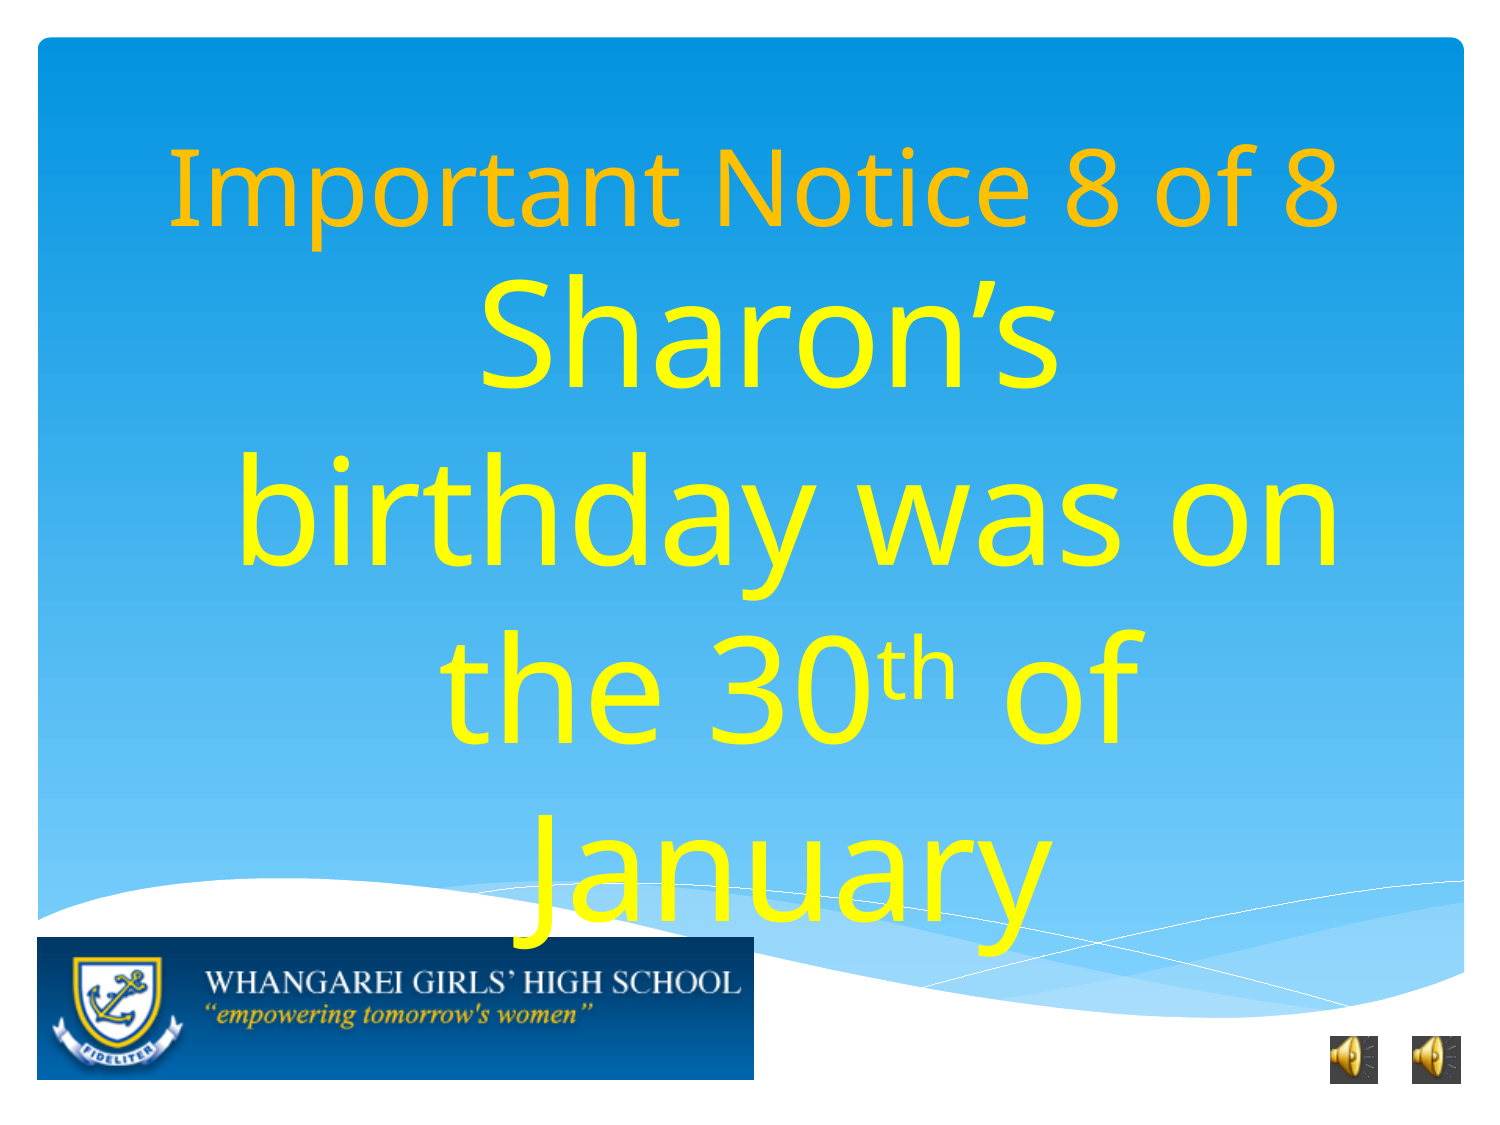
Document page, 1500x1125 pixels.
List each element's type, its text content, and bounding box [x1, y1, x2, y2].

picture [1328, 1034, 1380, 1086]
picture [1411, 1034, 1462, 1086]
text_box Sharon’s birthday was on the 30th of January [149, 231, 1391, 963]
text_box Important Notice 8 of 8 [149, 37, 1362, 255]
picture [37, 937, 754, 1080]
